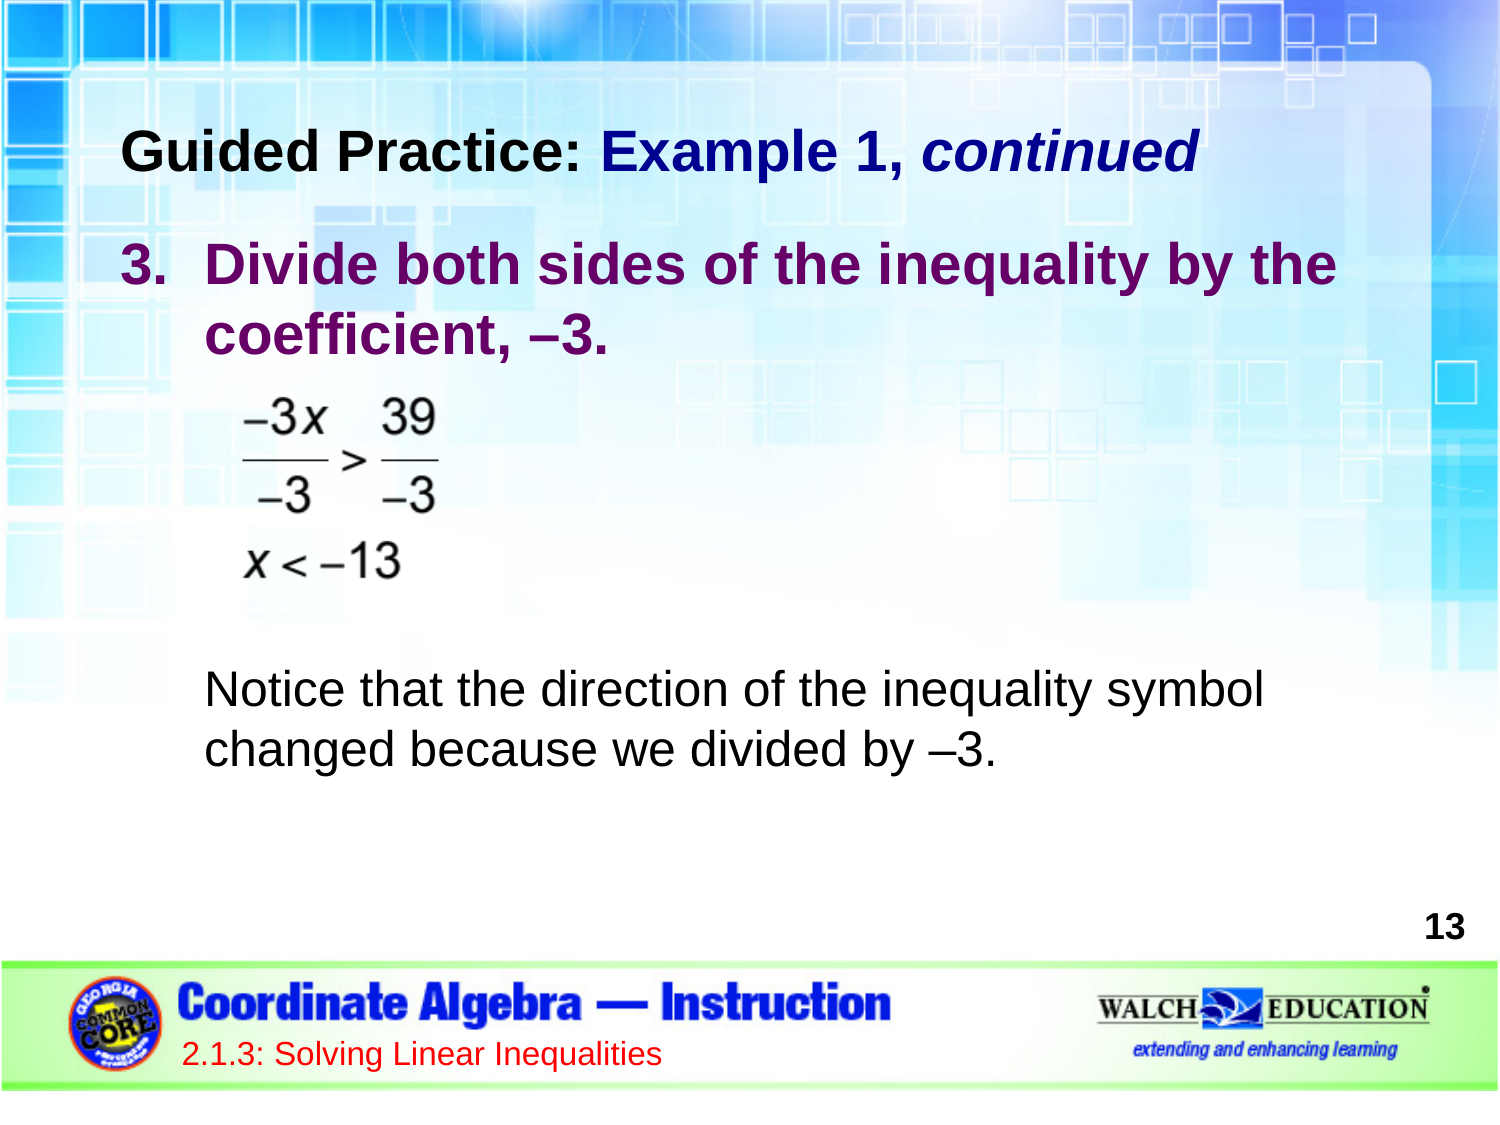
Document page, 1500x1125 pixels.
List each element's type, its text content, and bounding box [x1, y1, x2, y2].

slide_number 13 [1361, 901, 1481, 949]
subtitle Guided Practice: Example 1, continued Divide both sides of the inequality by the coefficient, –3. Notice that the direction of the inequality symbol changed because we divided by –3. [105, 105, 1394, 925]
list 2.1.3: Solving Linear Inequalities [166, 1024, 1074, 1068]
picture [1, 0, 1500, 1091]
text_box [238, 383, 440, 580]
